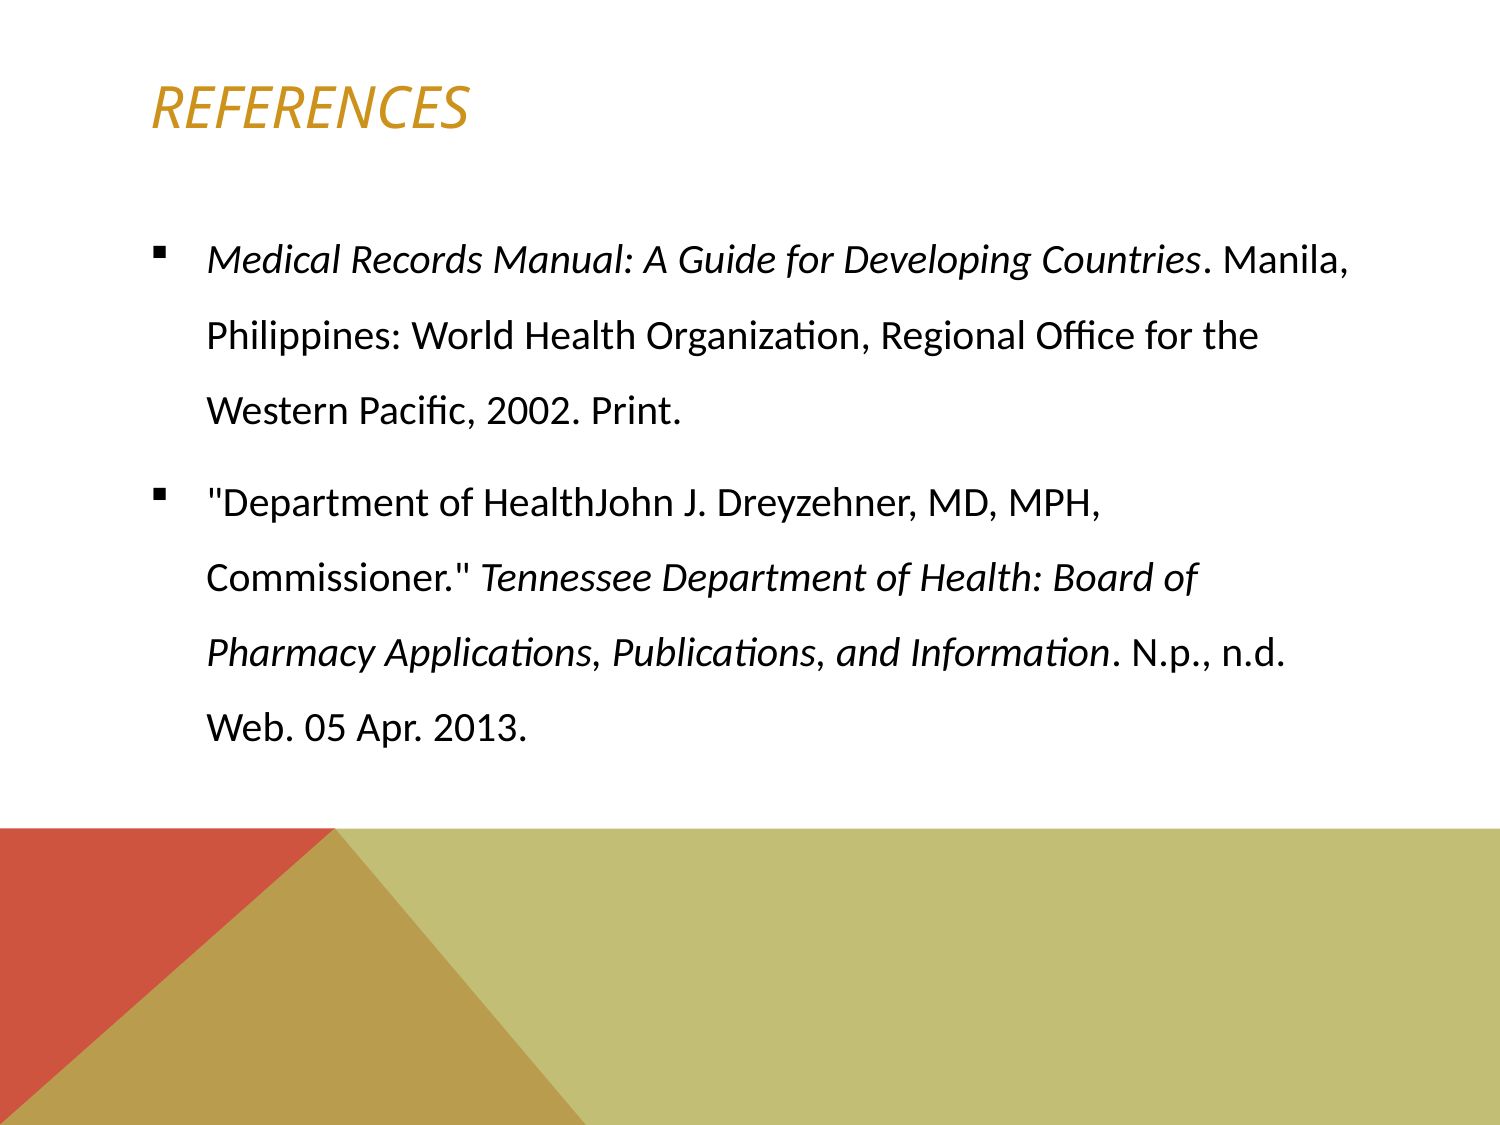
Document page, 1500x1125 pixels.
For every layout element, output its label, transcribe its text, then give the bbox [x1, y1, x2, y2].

title references [135, 60, 1369, 150]
list Medical Records Manual: A Guide for Developing Countries. Manila, Philippines: World Health Organization, Regional Office for the Western Pacific, 2002. Print. "Department of HealthJohn J. Dreyzehner, MD, MPH, Commissioner." Tennessee Department of Health: Board of Pharmacy Applications, Publications, and Information. N.p., n.d. Web. 05 Apr. 2013. [135, 199, 1369, 787]
